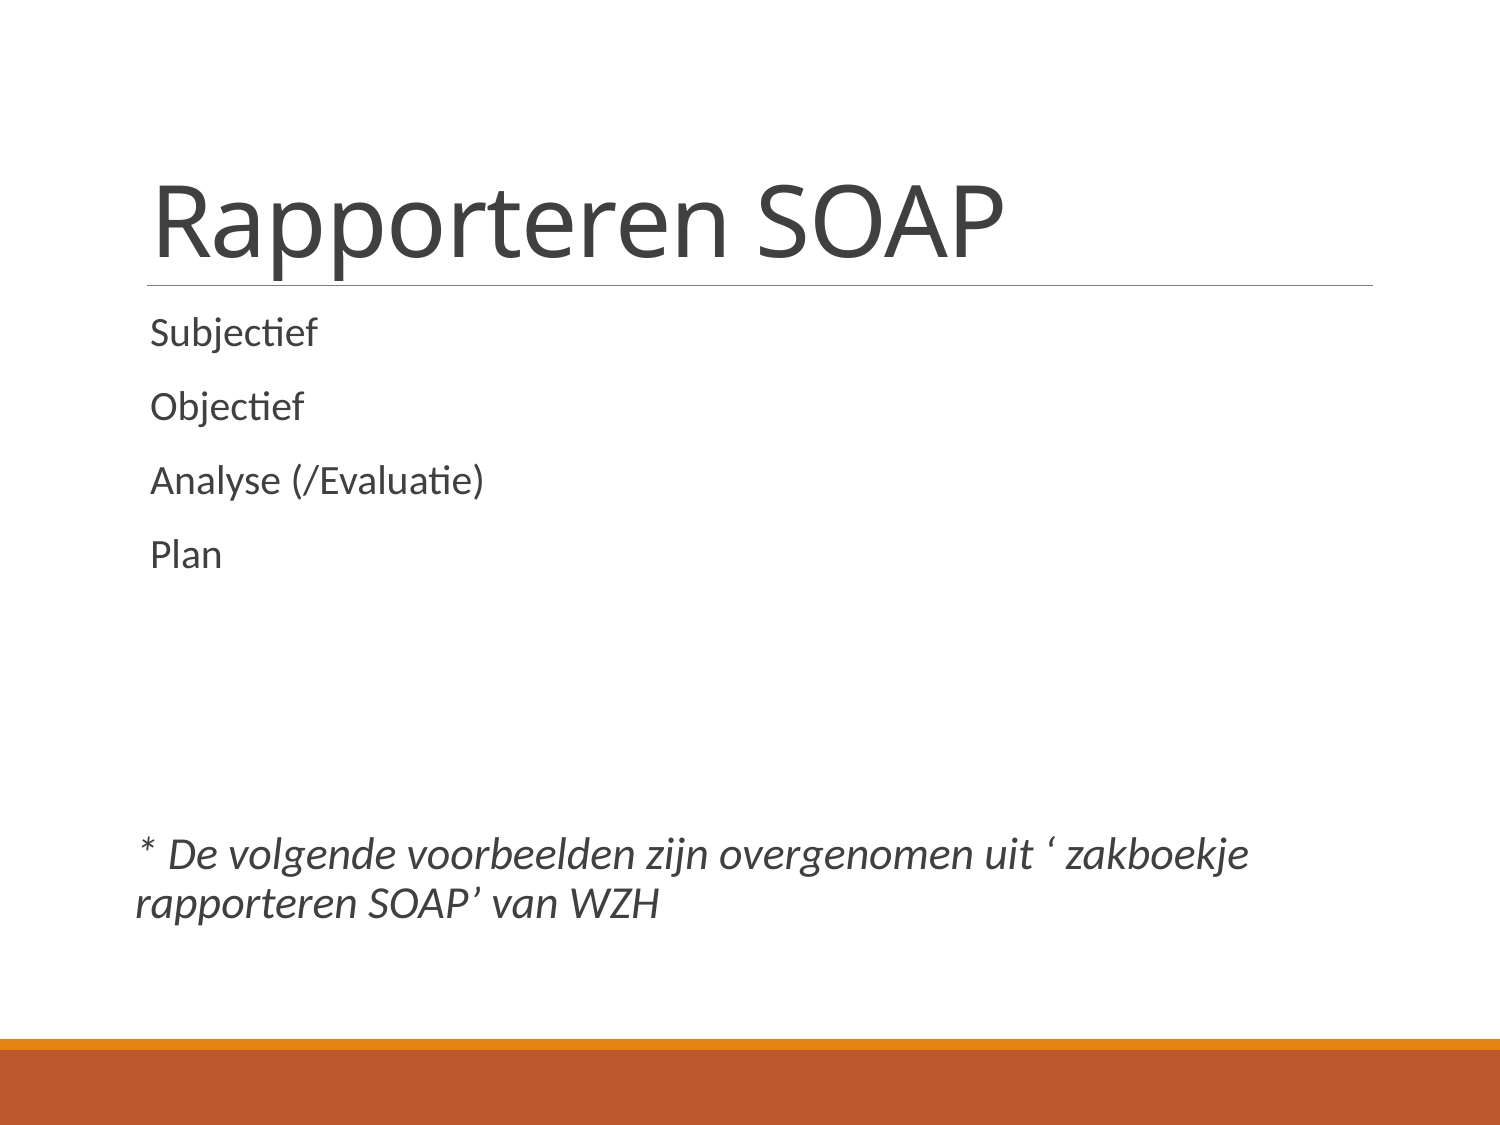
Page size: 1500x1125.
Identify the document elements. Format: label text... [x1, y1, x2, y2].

list Subjectief Objectief Analyse (/Evaluatie) Plan * De volgende voorbeelden zijn overgenomen uit ‘ zakboekje rapporteren SOAP’ van WZH [135, 302, 1373, 963]
title Rapporteren SOAP [135, 47, 1373, 285]
